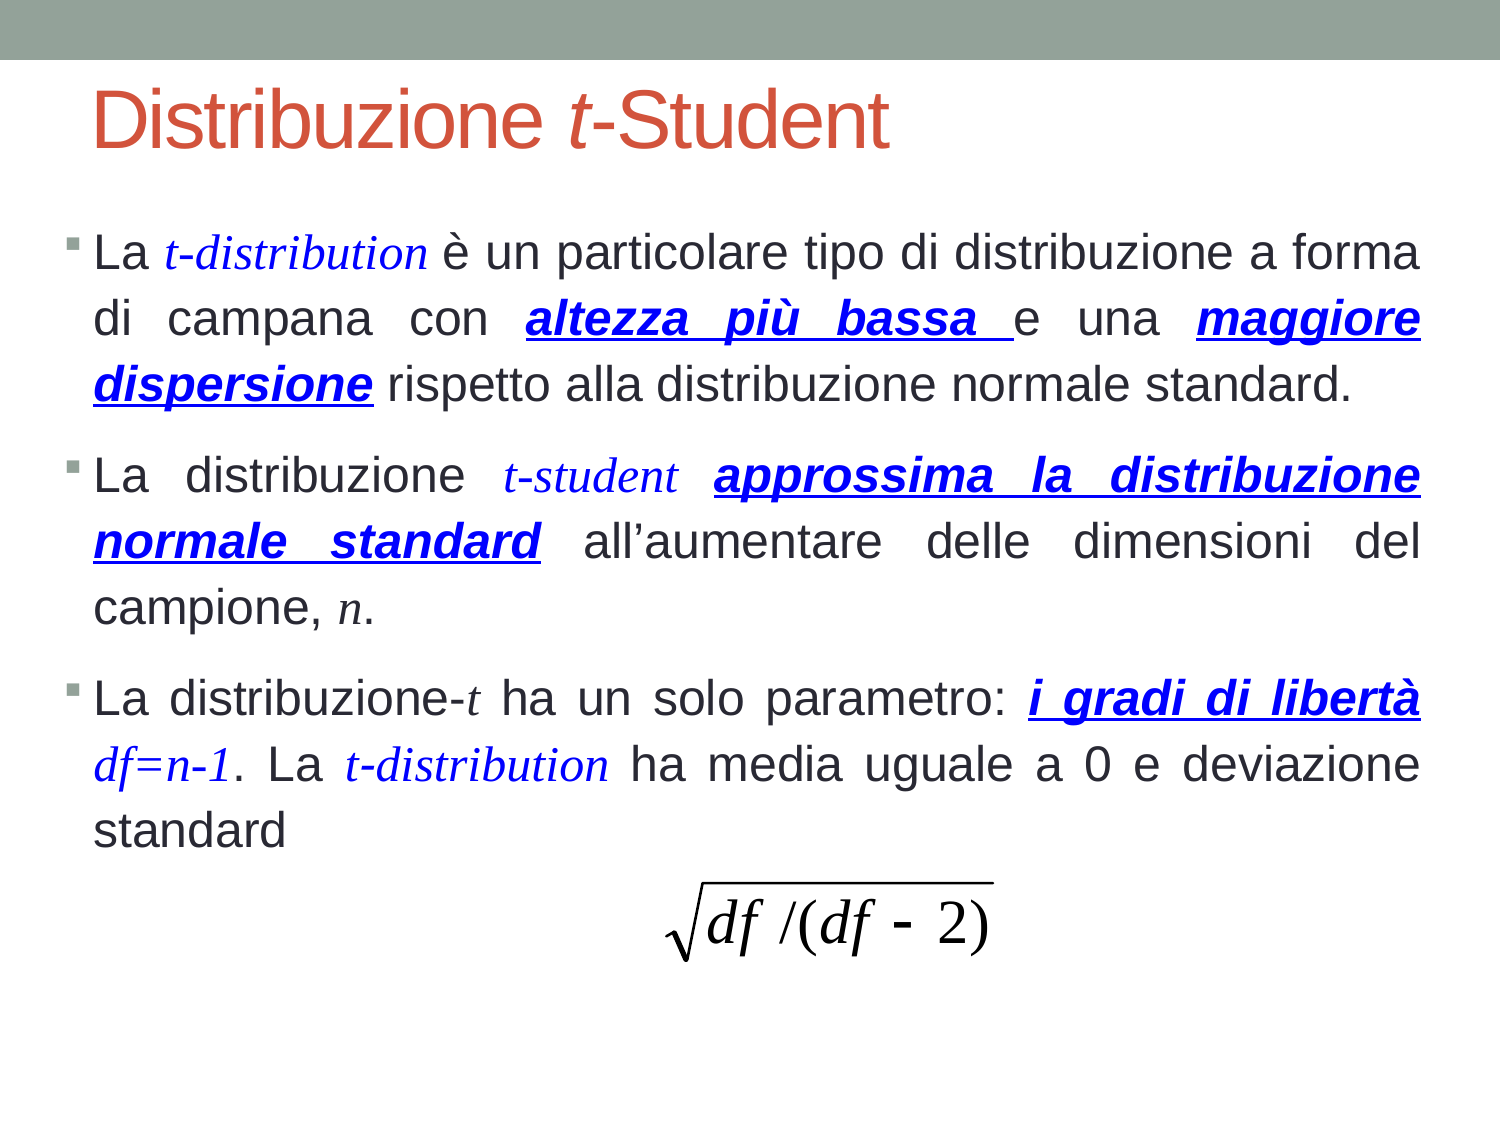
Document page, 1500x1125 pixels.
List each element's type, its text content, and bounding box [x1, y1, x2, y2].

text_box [654, 869, 1005, 975]
text_box La t-distribution è un particolare tipo di distribuzione a forma di campana con altezza più bassa e una maggiore dispersione rispetto alla distribuzione normale standard. La distribuzione t-student approssima la distribuzione normale standard all’aumentare delle dimensioni del campione, n. La distribuzione-t ha un solo parametro: i gradi di libertà df=n-1. La t-distribution ha media uguale a 0 e deviazione standard [48, 206, 1436, 975]
title Distribuzione t-Student [75, 40, 1425, 191]
